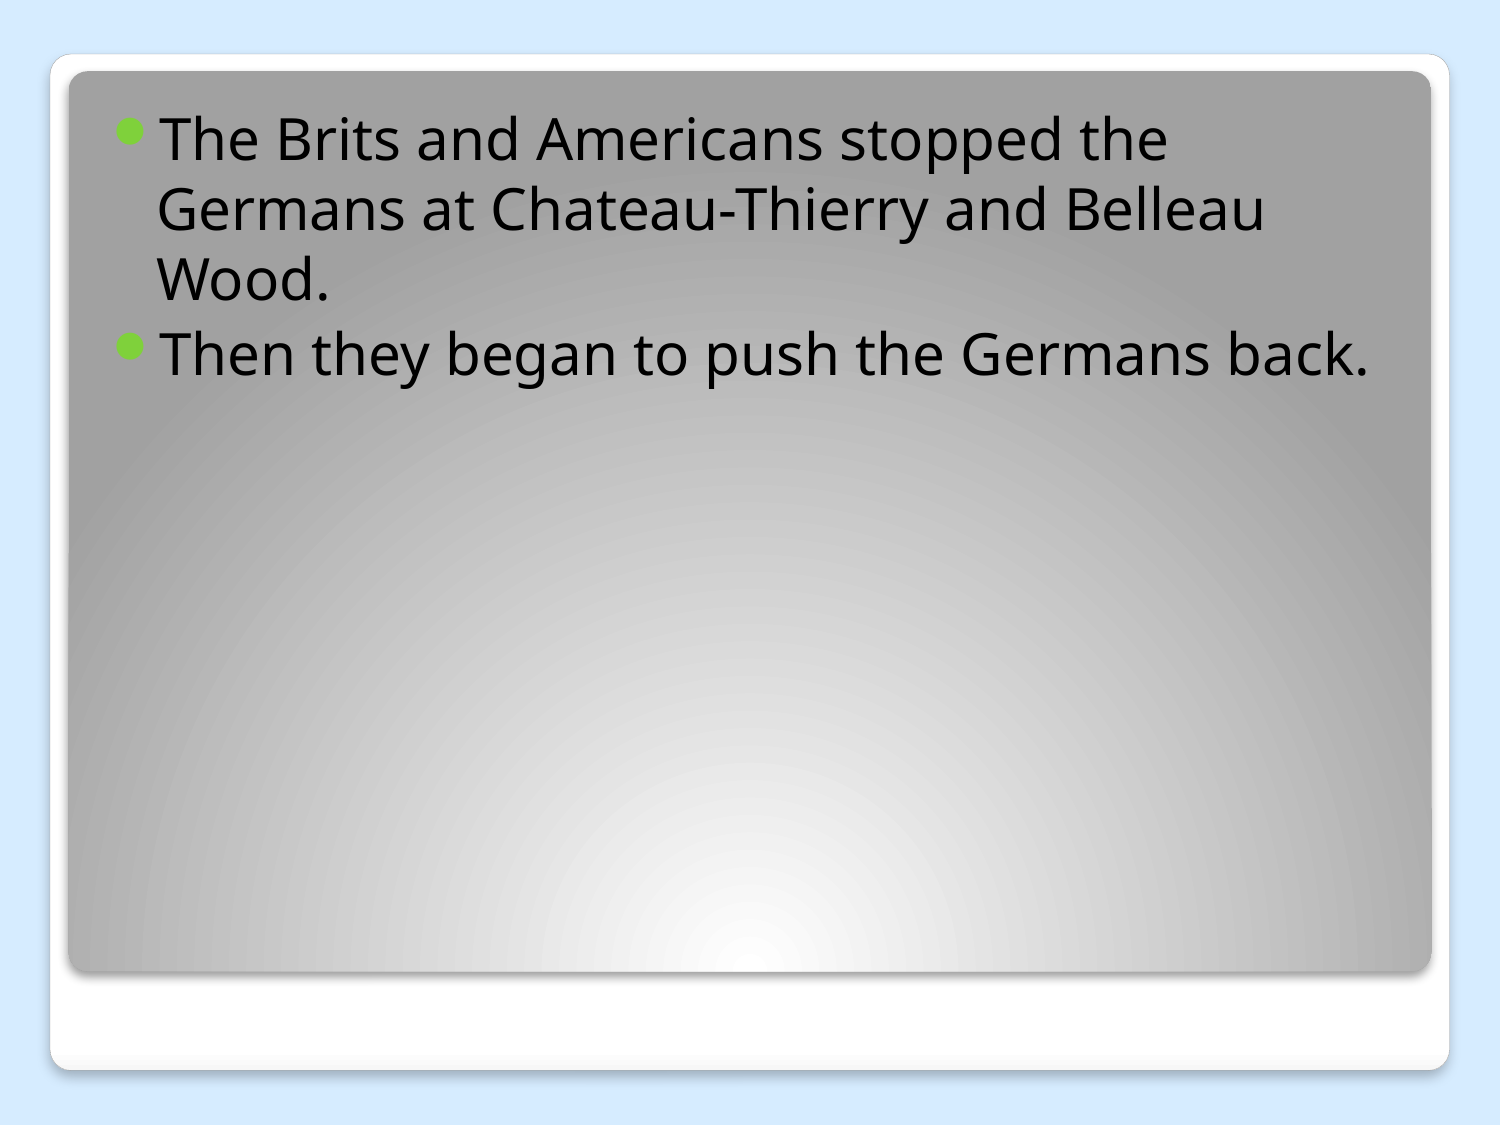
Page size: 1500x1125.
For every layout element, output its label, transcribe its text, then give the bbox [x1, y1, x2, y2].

list The Brits and Americans stopped the Germans at Chateau-Thierry and Belleau Wood. Then they began to push the Germans back. [82, 86, 1425, 774]
